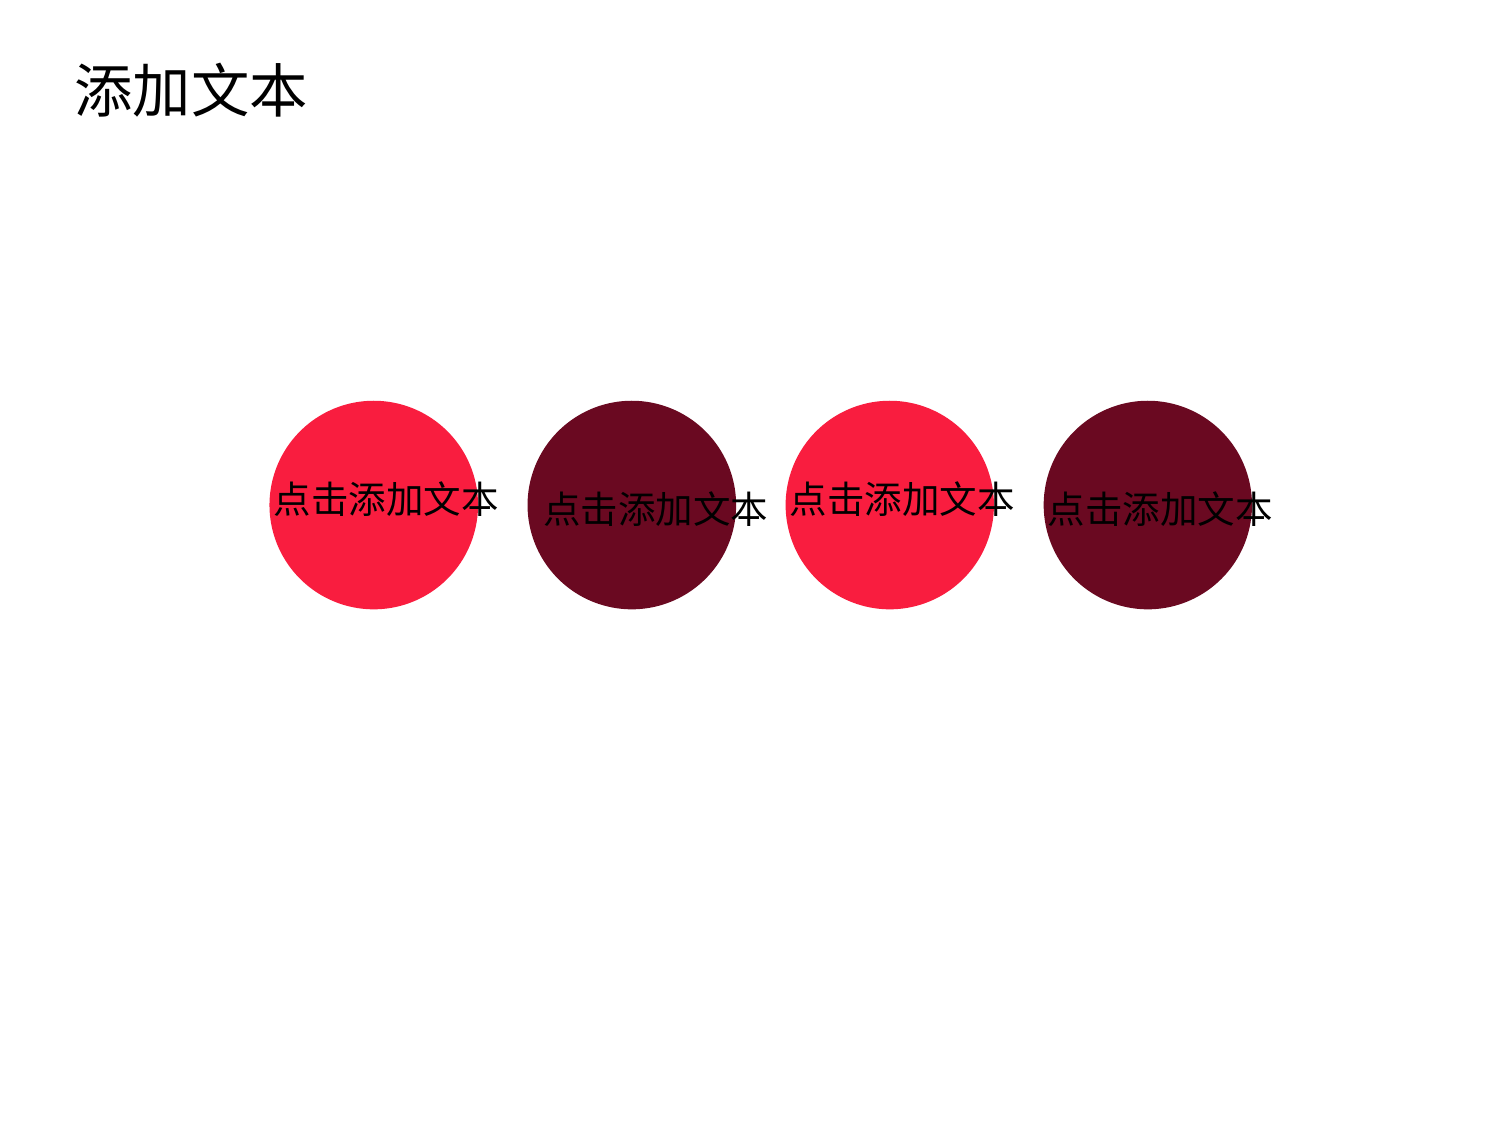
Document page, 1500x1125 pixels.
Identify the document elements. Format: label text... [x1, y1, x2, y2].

text_box [274, 398, 474, 468]
text_box 添加文本 [60, 46, 323, 132]
text_box [1047, 539, 1249, 612]
text_box [531, 539, 733, 612]
text_box [1045, 398, 1251, 478]
text_box 点击添加文本 [774, 468, 1030, 529]
text_box [528, 398, 735, 478]
text_box 点击添加文本 [528, 478, 784, 539]
text_box [790, 398, 990, 468]
text_box [786, 529, 994, 612]
text_box [270, 529, 478, 612]
text_box 点击添加文本 [1032, 478, 1288, 539]
text_box 点击添加文本 [259, 468, 514, 529]
